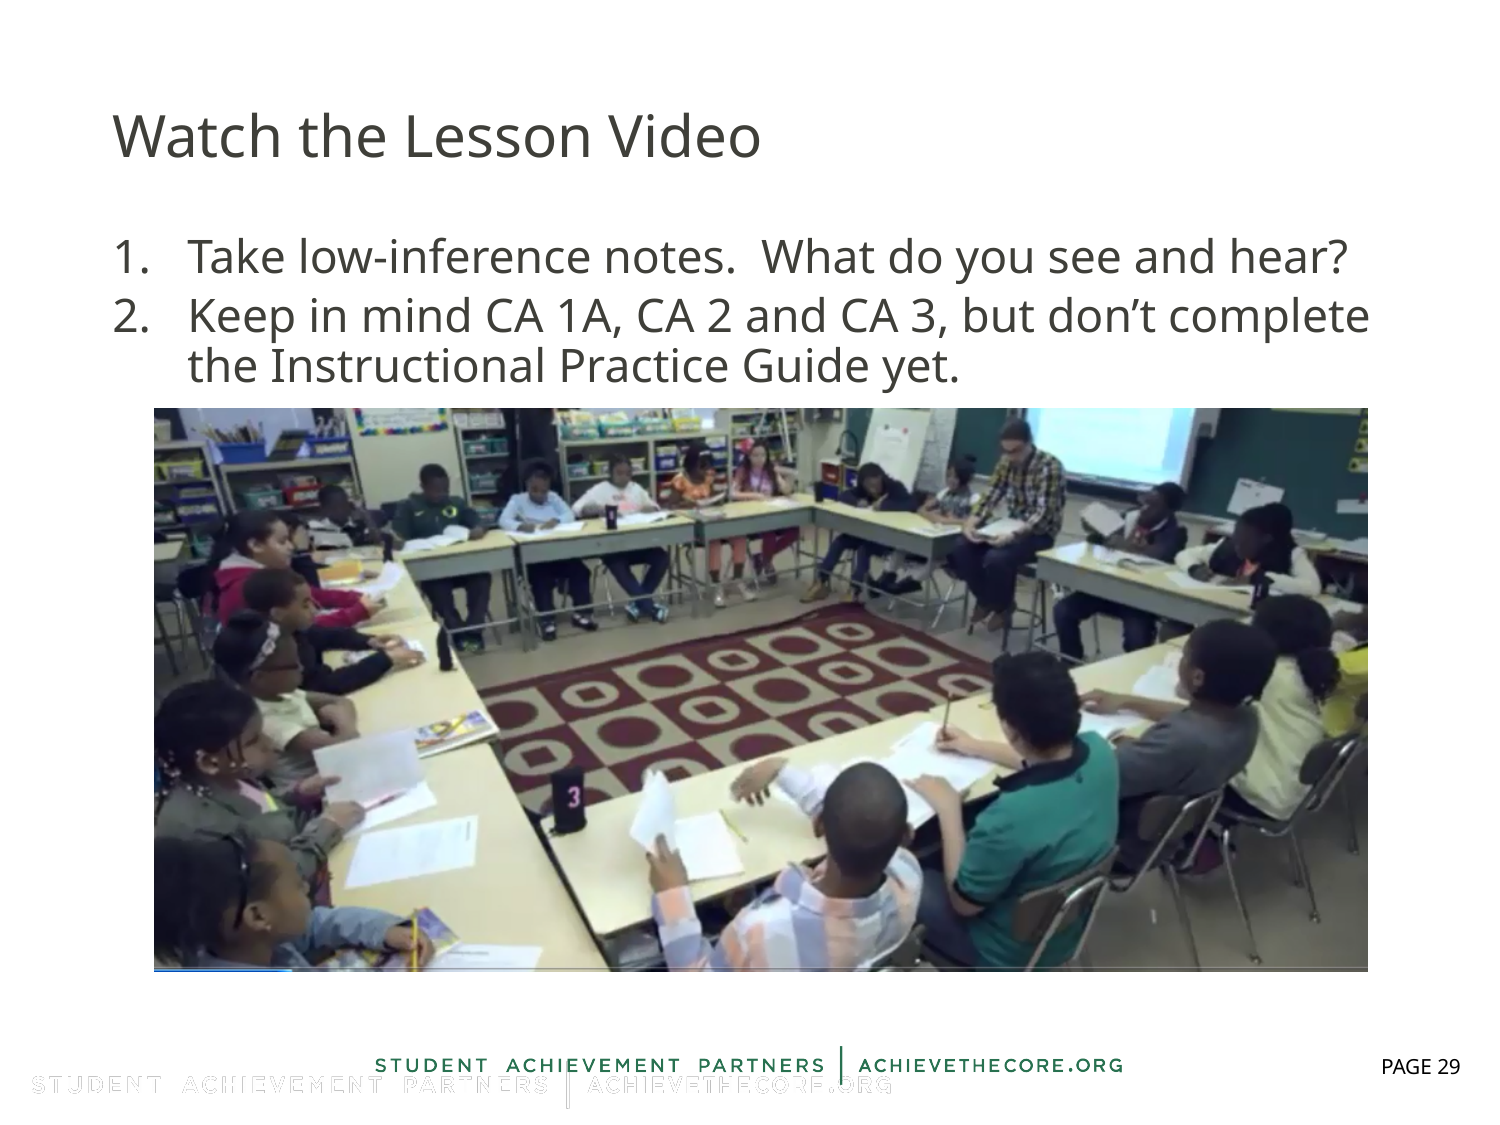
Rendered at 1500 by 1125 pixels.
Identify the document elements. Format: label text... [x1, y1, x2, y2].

picture [153, 408, 1369, 973]
picture [12, 1046, 1122, 1112]
title Watch the Lesson Video [97, 40, 1448, 229]
list Take low-inference notes. What do you see and hear? Keep in mind CA 1A, CA 2 and CA 3, but don’t complete the Instructional Practice Guide yet. [97, 226, 1425, 409]
